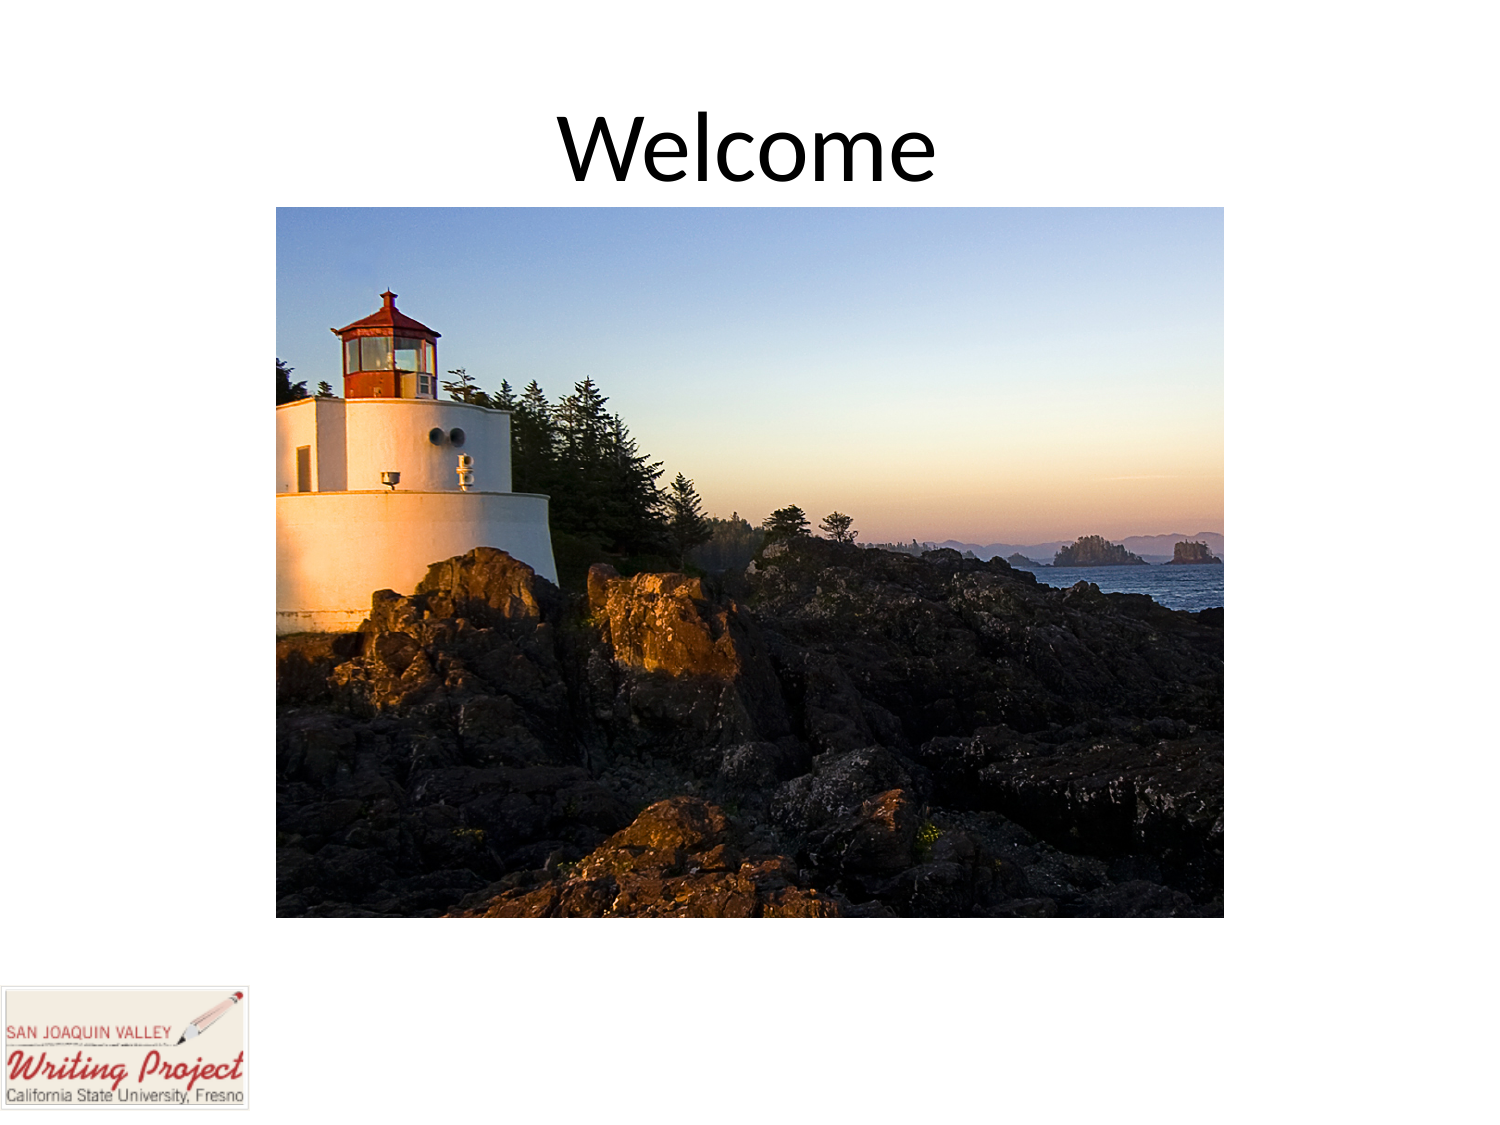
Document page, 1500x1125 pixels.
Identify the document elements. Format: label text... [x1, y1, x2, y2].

picture [0, 985, 251, 1111]
picture [276, 207, 1224, 918]
text_box Welcome [324, 74, 1188, 205]
